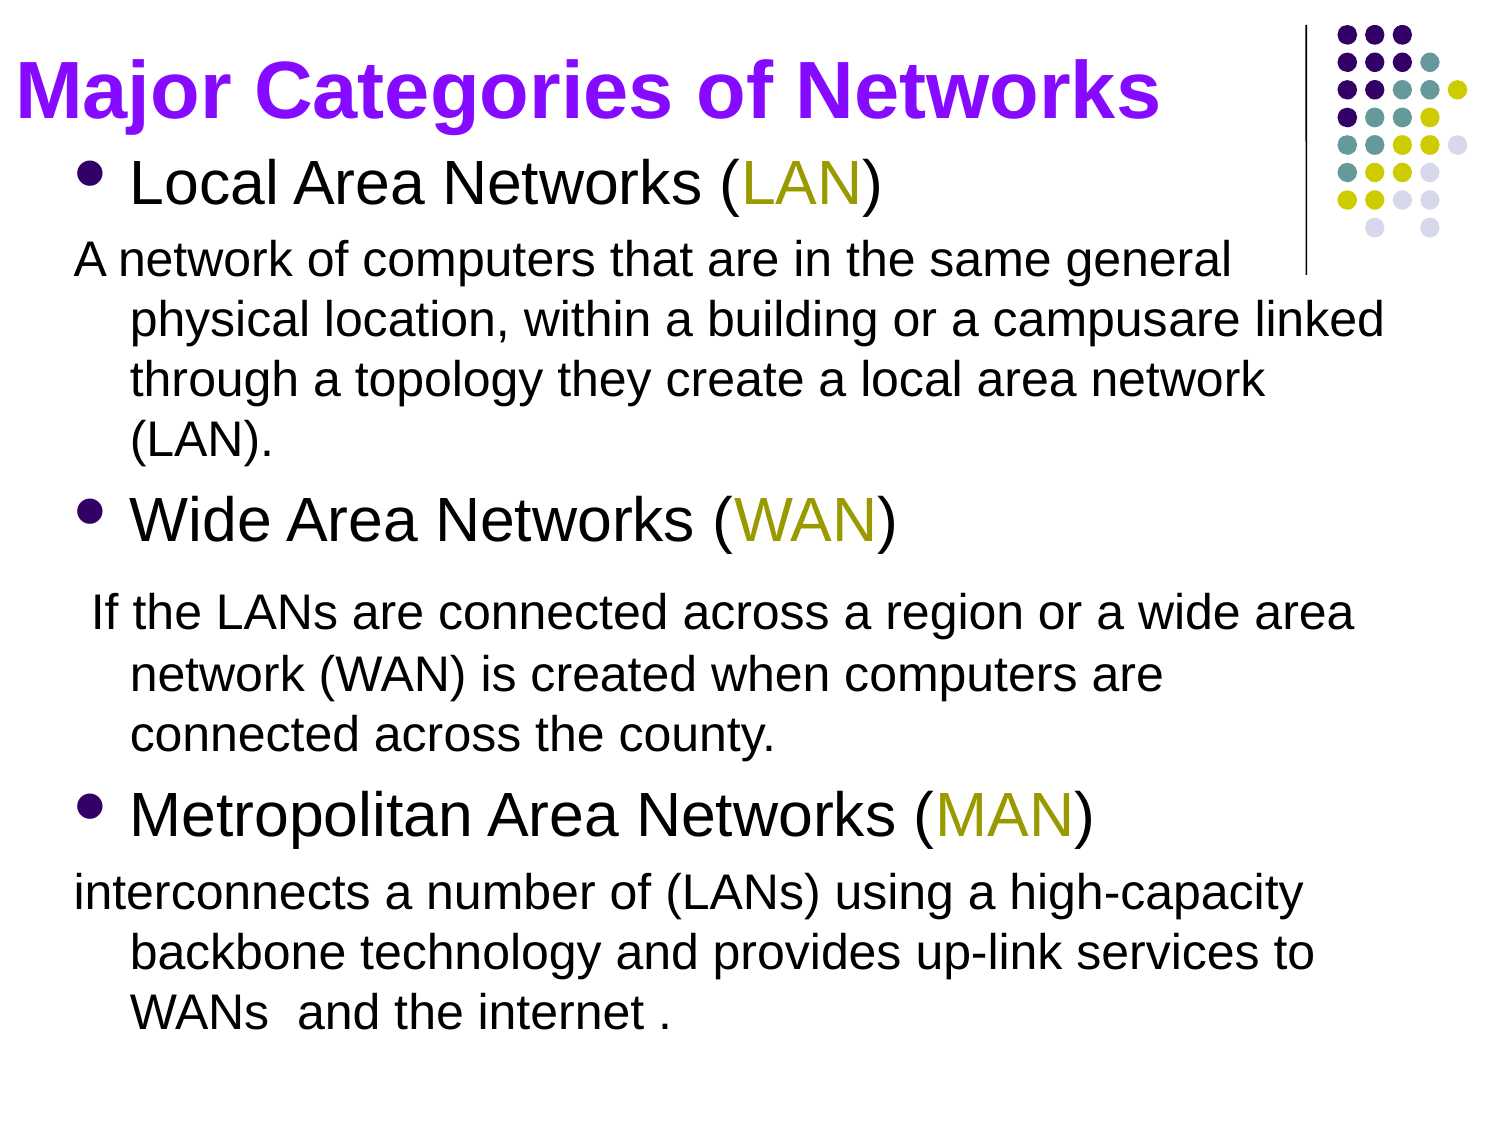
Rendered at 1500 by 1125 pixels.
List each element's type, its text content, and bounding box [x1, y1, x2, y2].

title Major Categories of Networks [0, 0, 1238, 143]
list Local Area Networks (LAN) A network of computers that are in the same general physical location, within a building or a campusare linked through a topology they create a local area network (LAN). Wide Area Networks (WAN) If the LANs are connected across a region or a wide area network (WAN) is created when computers are connected across the county. Metropolitan Area Networks (MAN) interconnects a number of (LANs) using a high-capacity backbone technology and provides up-link services to WANs and the internet . [58, 46, 1409, 771]
